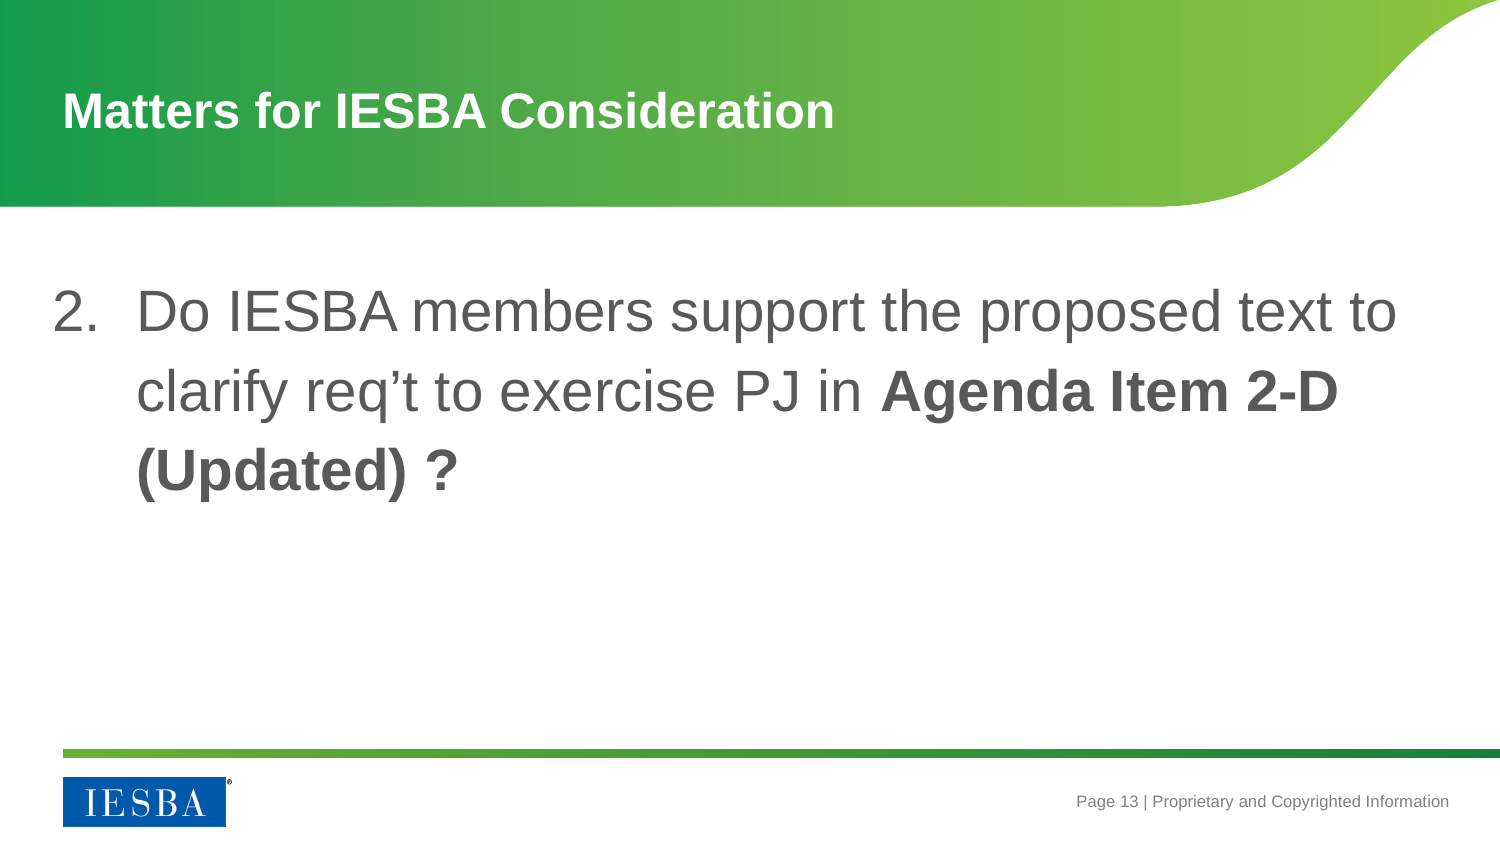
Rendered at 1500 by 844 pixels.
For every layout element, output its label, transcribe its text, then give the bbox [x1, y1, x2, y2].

title Matters for IESBA Consideration [62, 75, 1300, 142]
picture [63, 777, 232, 827]
list Do IESBA members support the proposed text to clarify req’t to exercise PJ in Agenda Item 2-D (Updated) ? [37, 256, 1475, 760]
picture [0, 0, 1500, 207]
